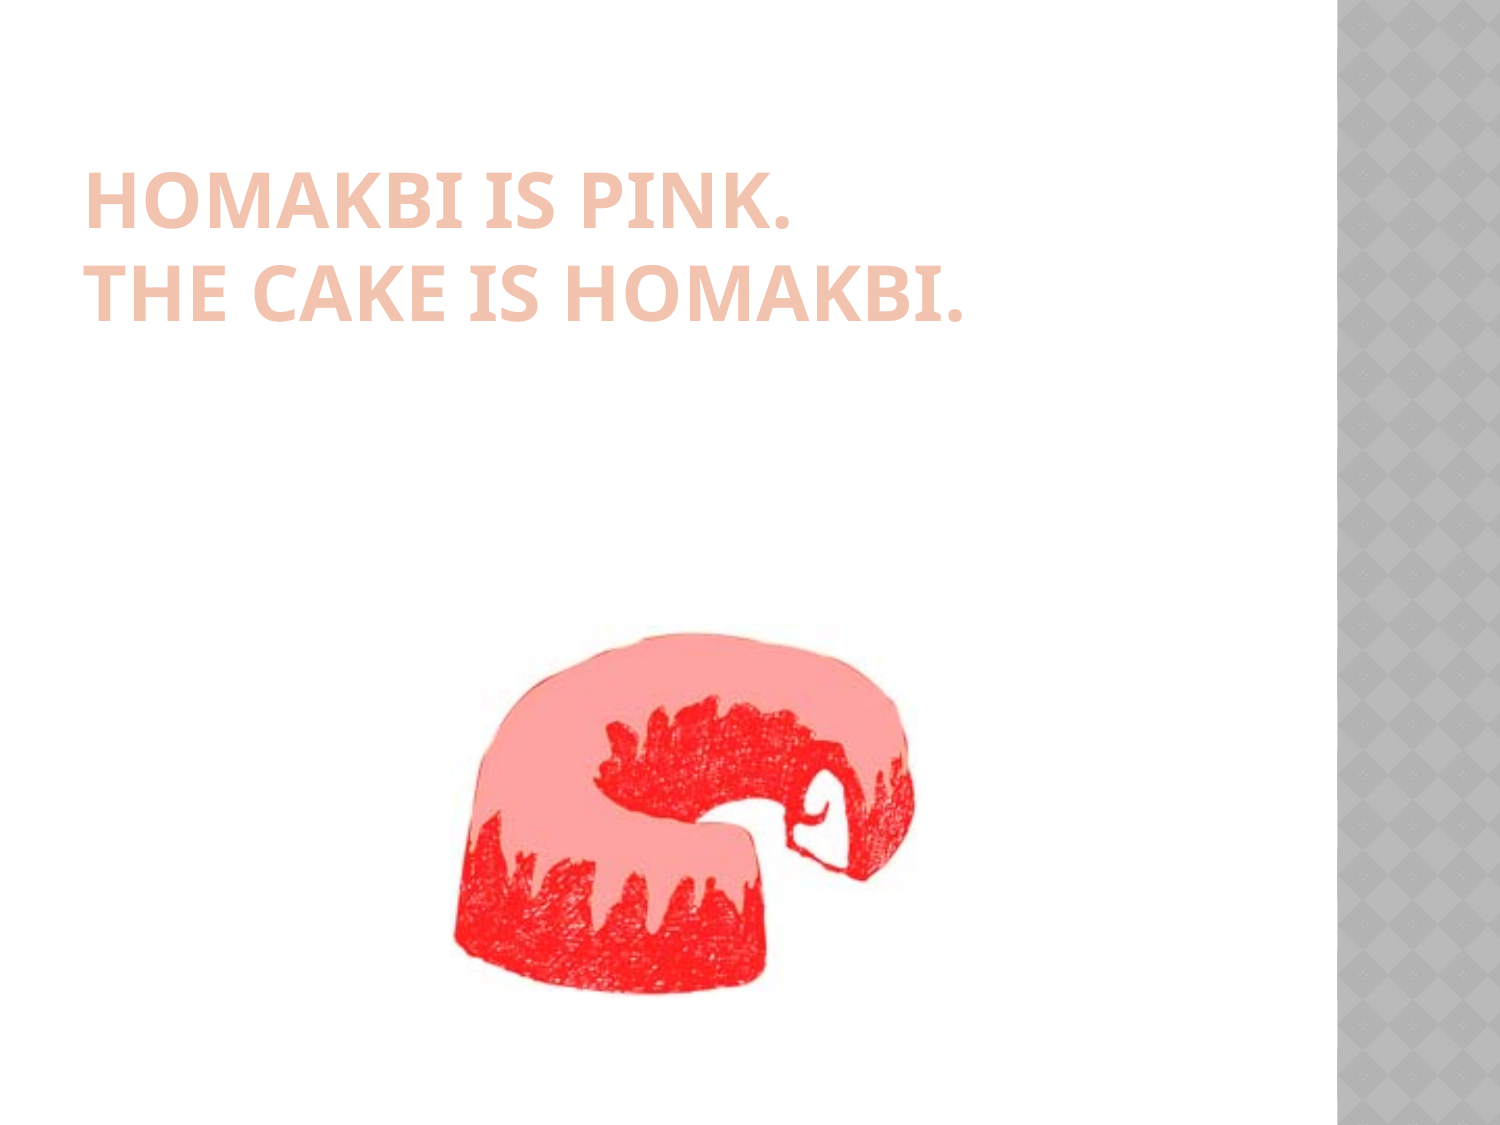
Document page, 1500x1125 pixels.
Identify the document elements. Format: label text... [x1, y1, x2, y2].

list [449, 624, 920, 999]
title HOMAKBI IS PINK. The cake is homakbi. [75, 149, 1263, 338]
